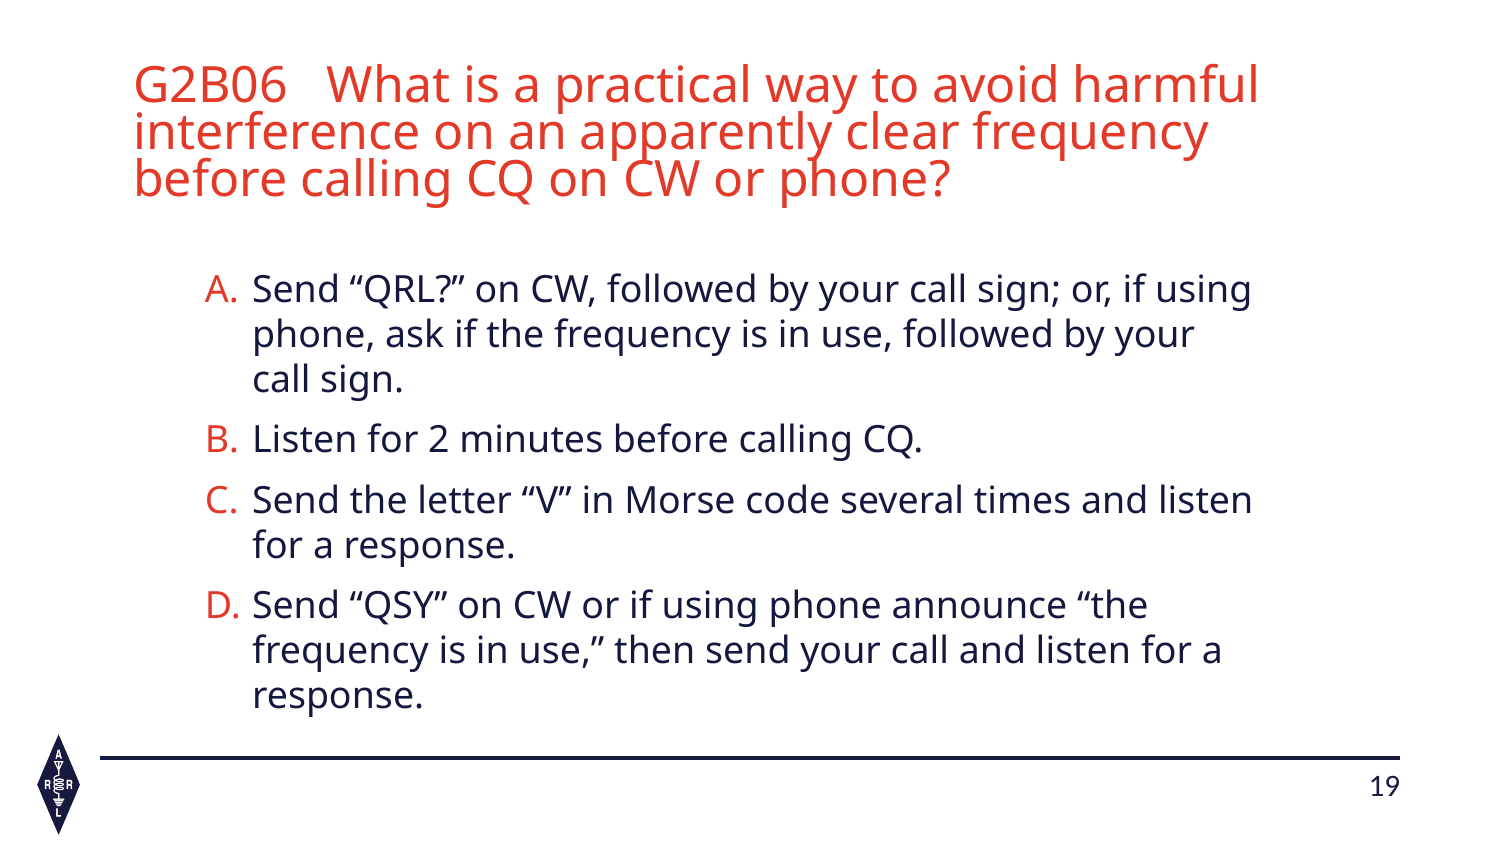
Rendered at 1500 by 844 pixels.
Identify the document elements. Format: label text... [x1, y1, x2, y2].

title G2B06 What is a practical way to avoid harmful interference on an apparently clear frequency before calling CQ on CW or phone? [133, 59, 1367, 290]
slide_number 19 [1302, 761, 1400, 807]
picture [37, 734, 80, 835]
list Send “QRL?” on CW, followed by your call sign; or, if using phone, ask if the frequency is in use, followed by your call sign. Listen for 2 minutes before calling CQ. Send the letter “V” in Morse code several times and listen for a response. Send “QSY” on CW or if using phone announce “the frequency is in use,” then send your call and listen for a response. [205, 258, 1264, 792]
